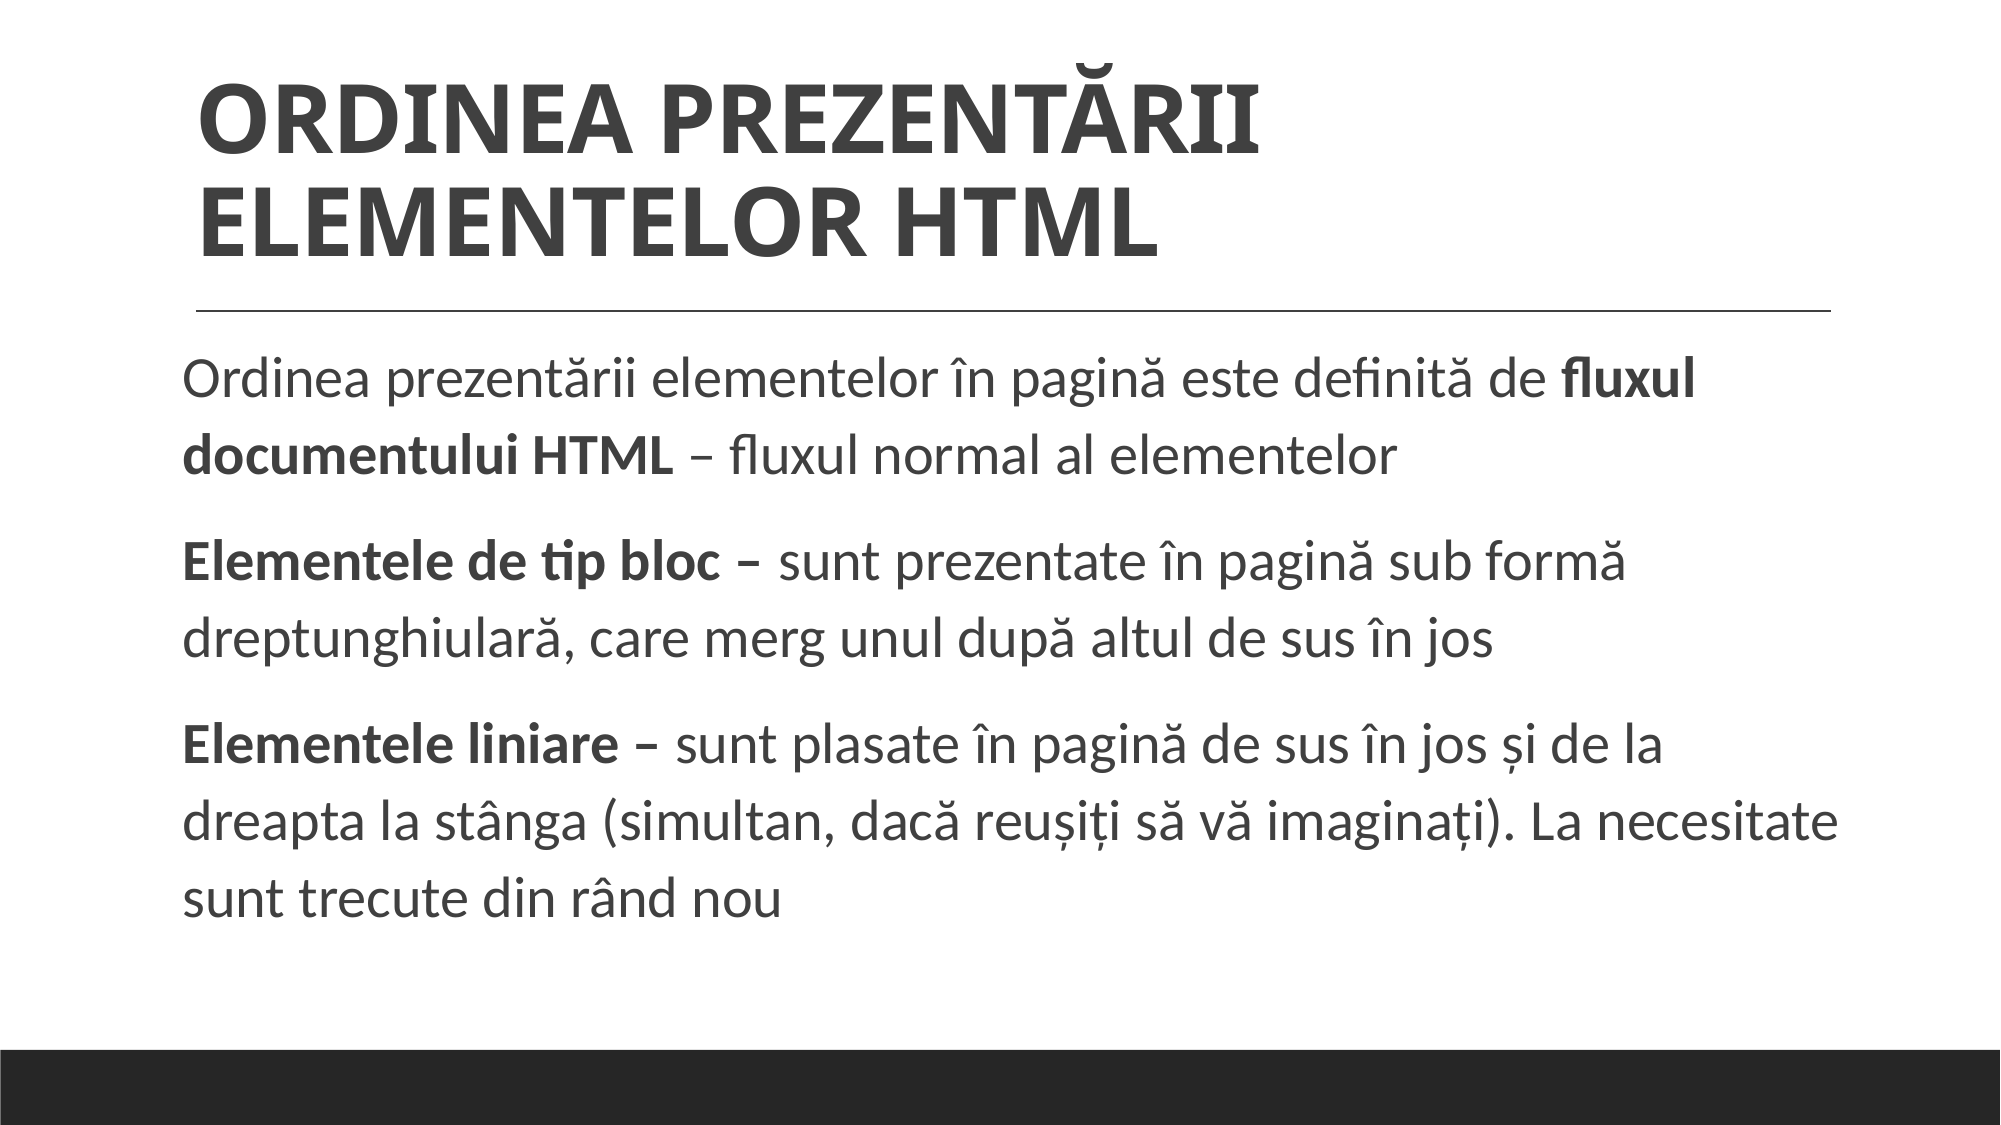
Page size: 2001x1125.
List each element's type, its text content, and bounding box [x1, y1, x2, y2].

title ORDINEA PREZENTĂRII ELEMENTELOR HTML [180, 47, 1830, 285]
list Ordinea prezentării elementelor în pagină este definită de fluxul documentului HTML – fluxul normal al elementelor Elementele de tip bloc – sunt prezentate în pagină sub formă dreptunghiulară, care merg unul după altul de sus în jos Elementele liniare – sunt plasate în pagină de sus în jos și de la dreapta la stânga (simultan, dacă reușiți să vă imaginați). La necesitate sunt trecute din rând nou [167, 324, 1844, 1010]
